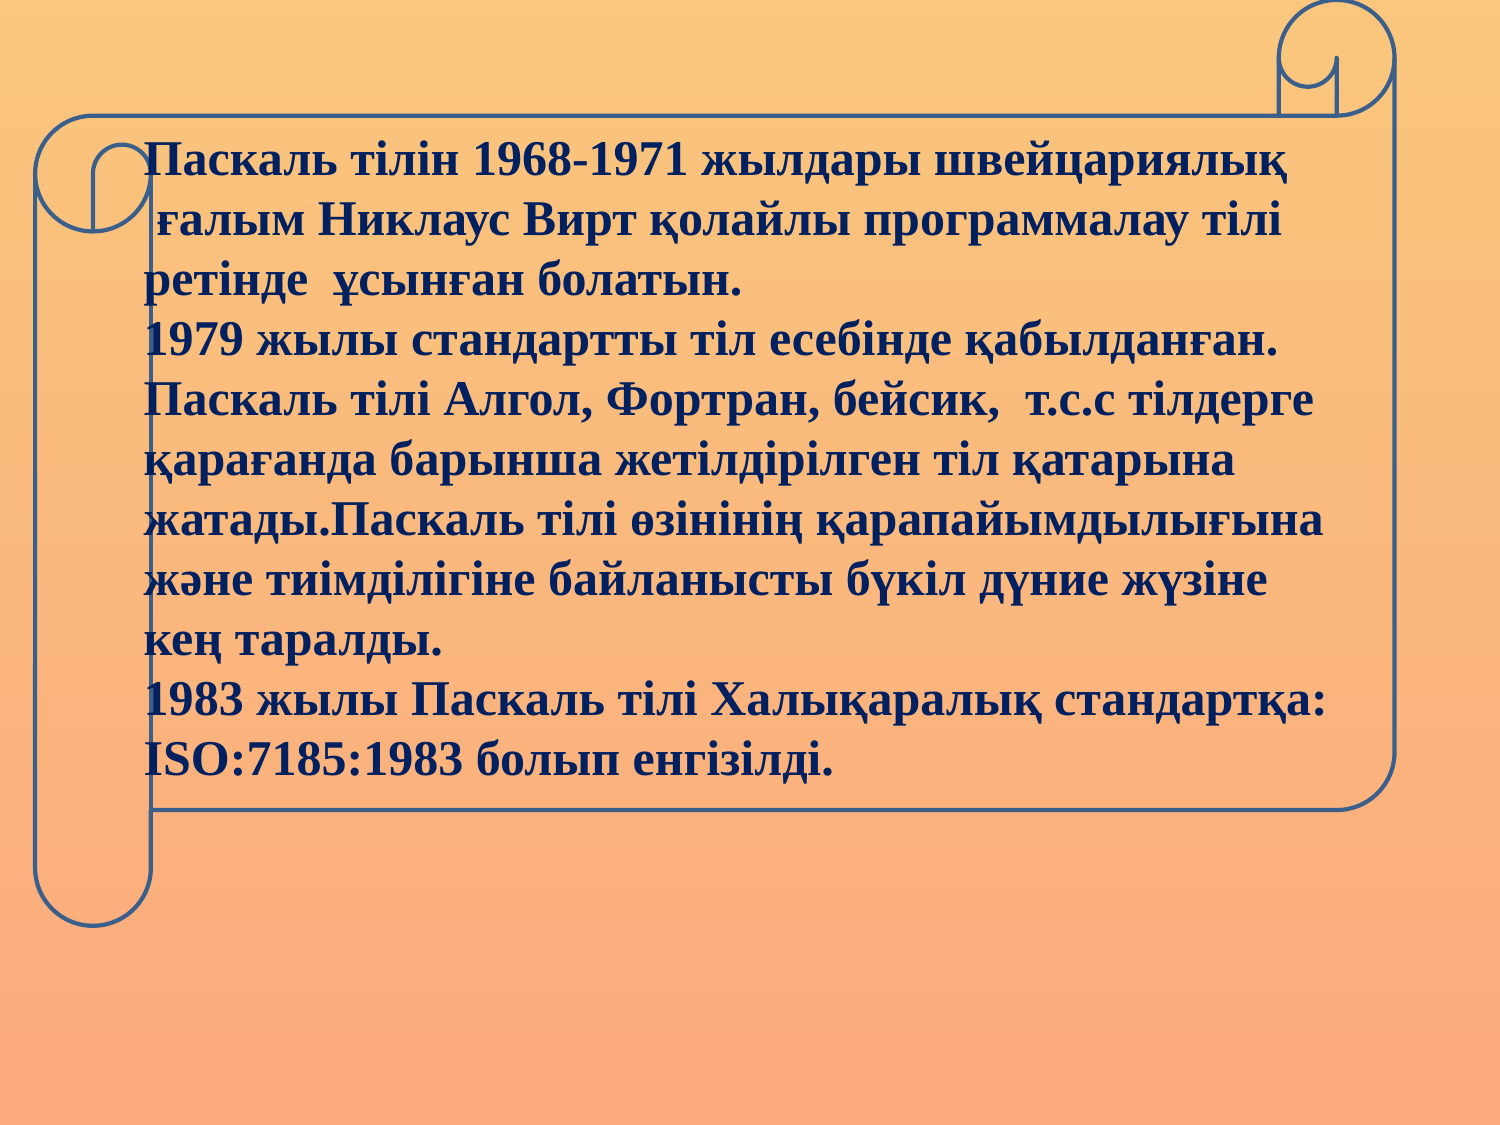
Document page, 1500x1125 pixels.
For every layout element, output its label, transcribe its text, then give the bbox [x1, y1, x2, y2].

text_box [150, 37, 1375, 153]
text_box [32, 0, 1397, 928]
text_box Паскаль тілін 1968-1971 жылдары швейцариялық ғалым Никлаус Вирт қолайлы программалау тілі ретінде ұсынған болатын. 1979 жылы стандартты тіл есебінде қабылданған. Паскаль тілі Алгол, Фортран, бейсик, т.с.с тілдерге қарағанда барынша жетілдірілген тіл қатарына жатады.Паскаль тілі өзінінің қарапайымдылығына және тиімділігіне байланысты бүкіл дүние жүзіне кең таралды. 1983 жылы Паскаль тілі Халықаралық стандартқа: ISO:7185:1983 болып енгізілді. [128, 58, 1372, 794]
